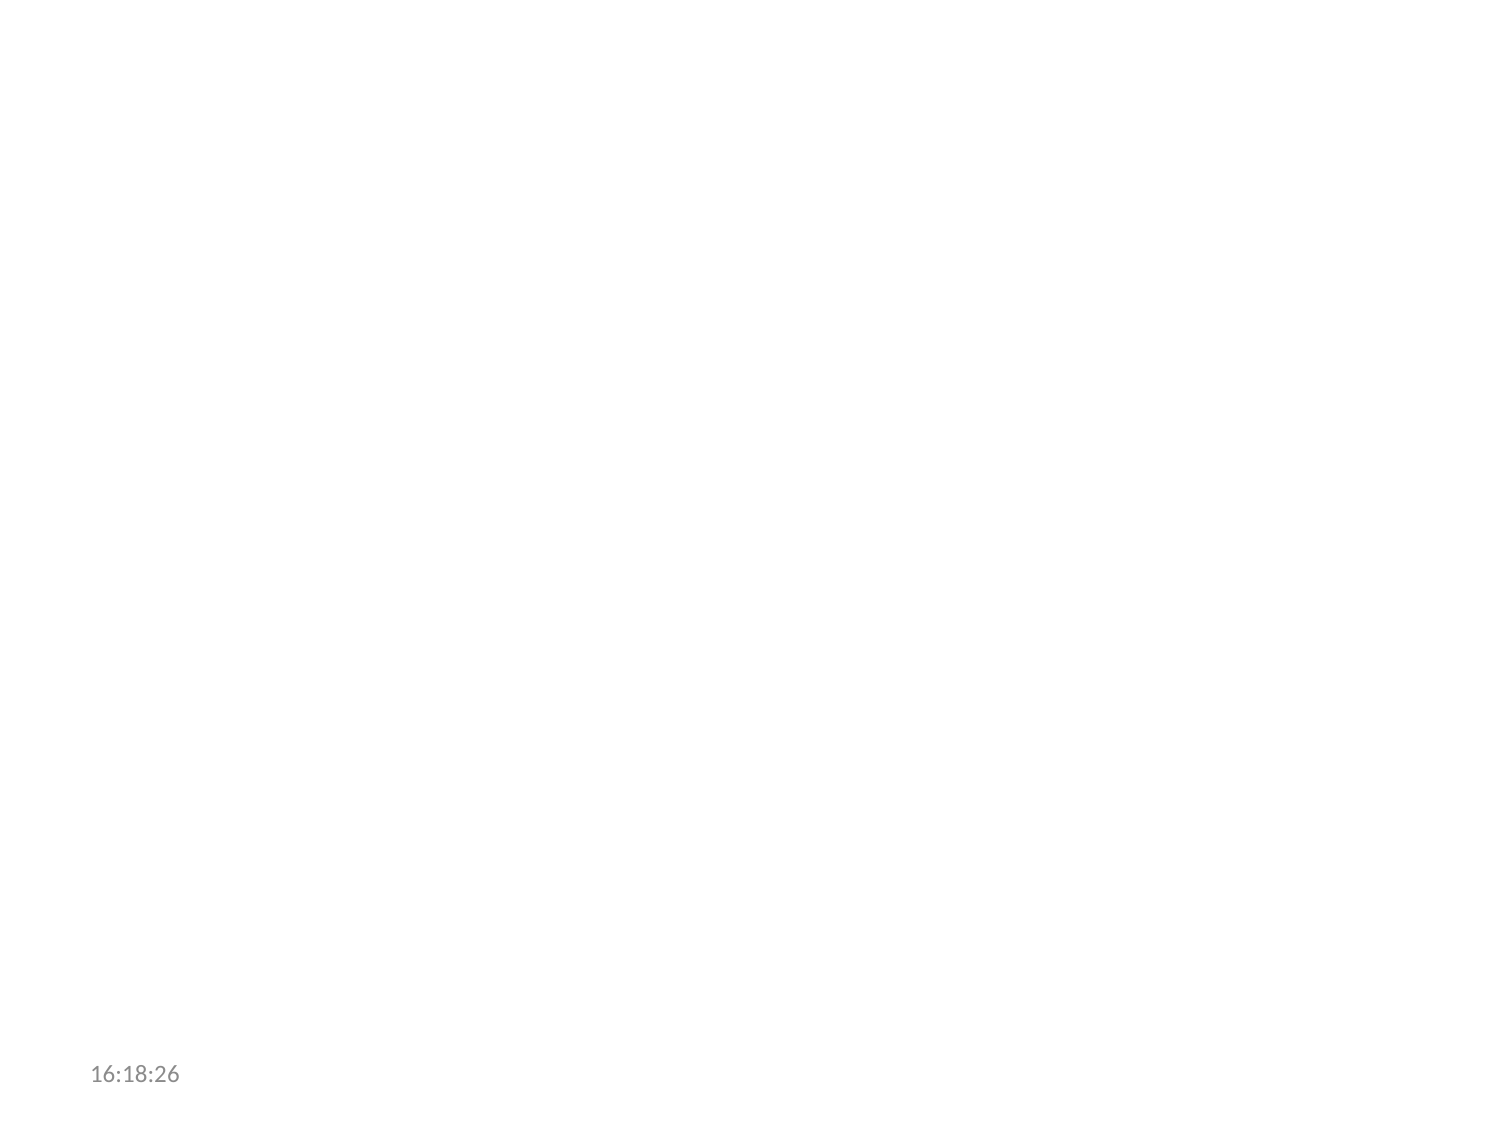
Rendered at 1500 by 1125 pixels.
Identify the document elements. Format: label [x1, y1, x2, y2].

slide_number [75, 1042, 425, 1103]
